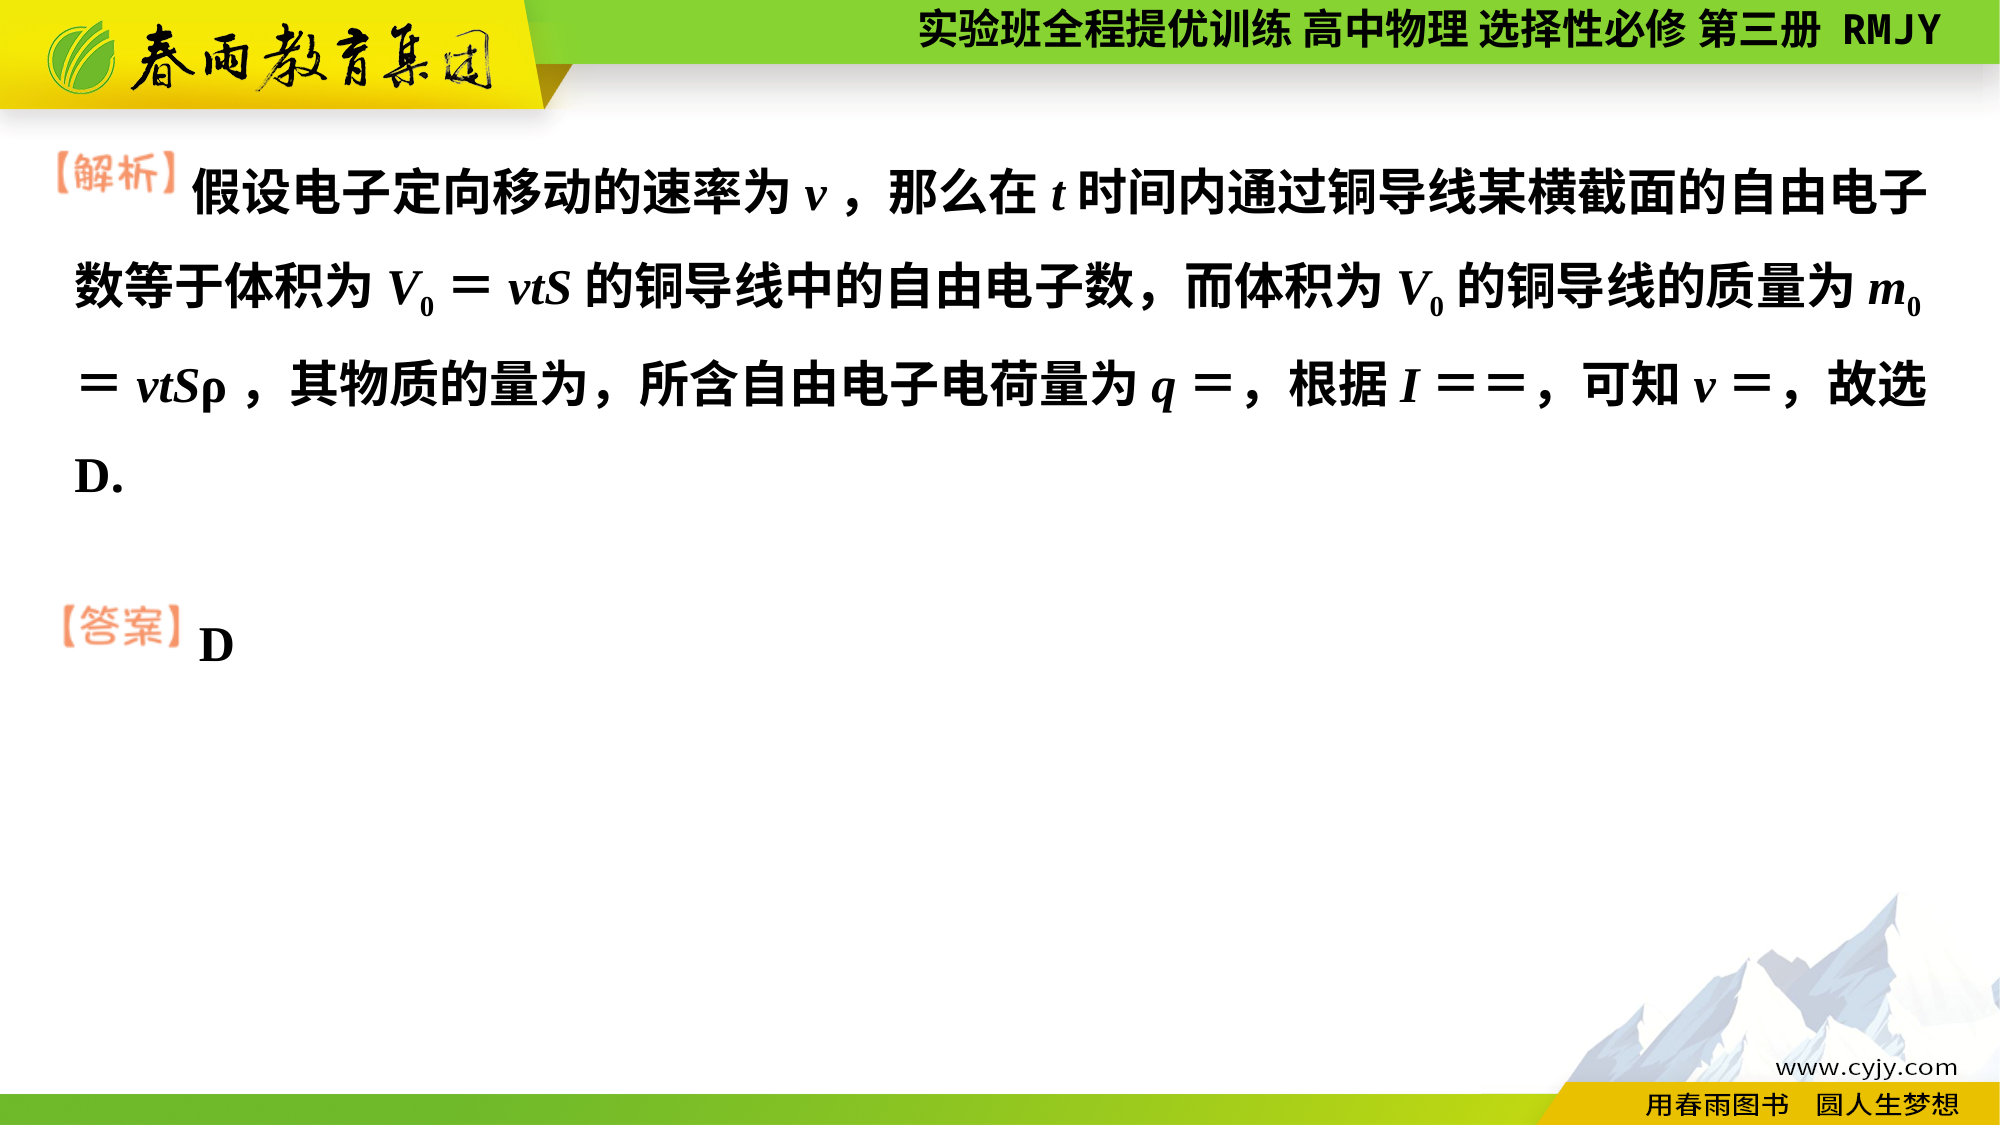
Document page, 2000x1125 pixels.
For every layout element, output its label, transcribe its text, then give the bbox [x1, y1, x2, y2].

text_box D [59, 574, 268, 679]
picture [0, 0, 2000, 1125]
